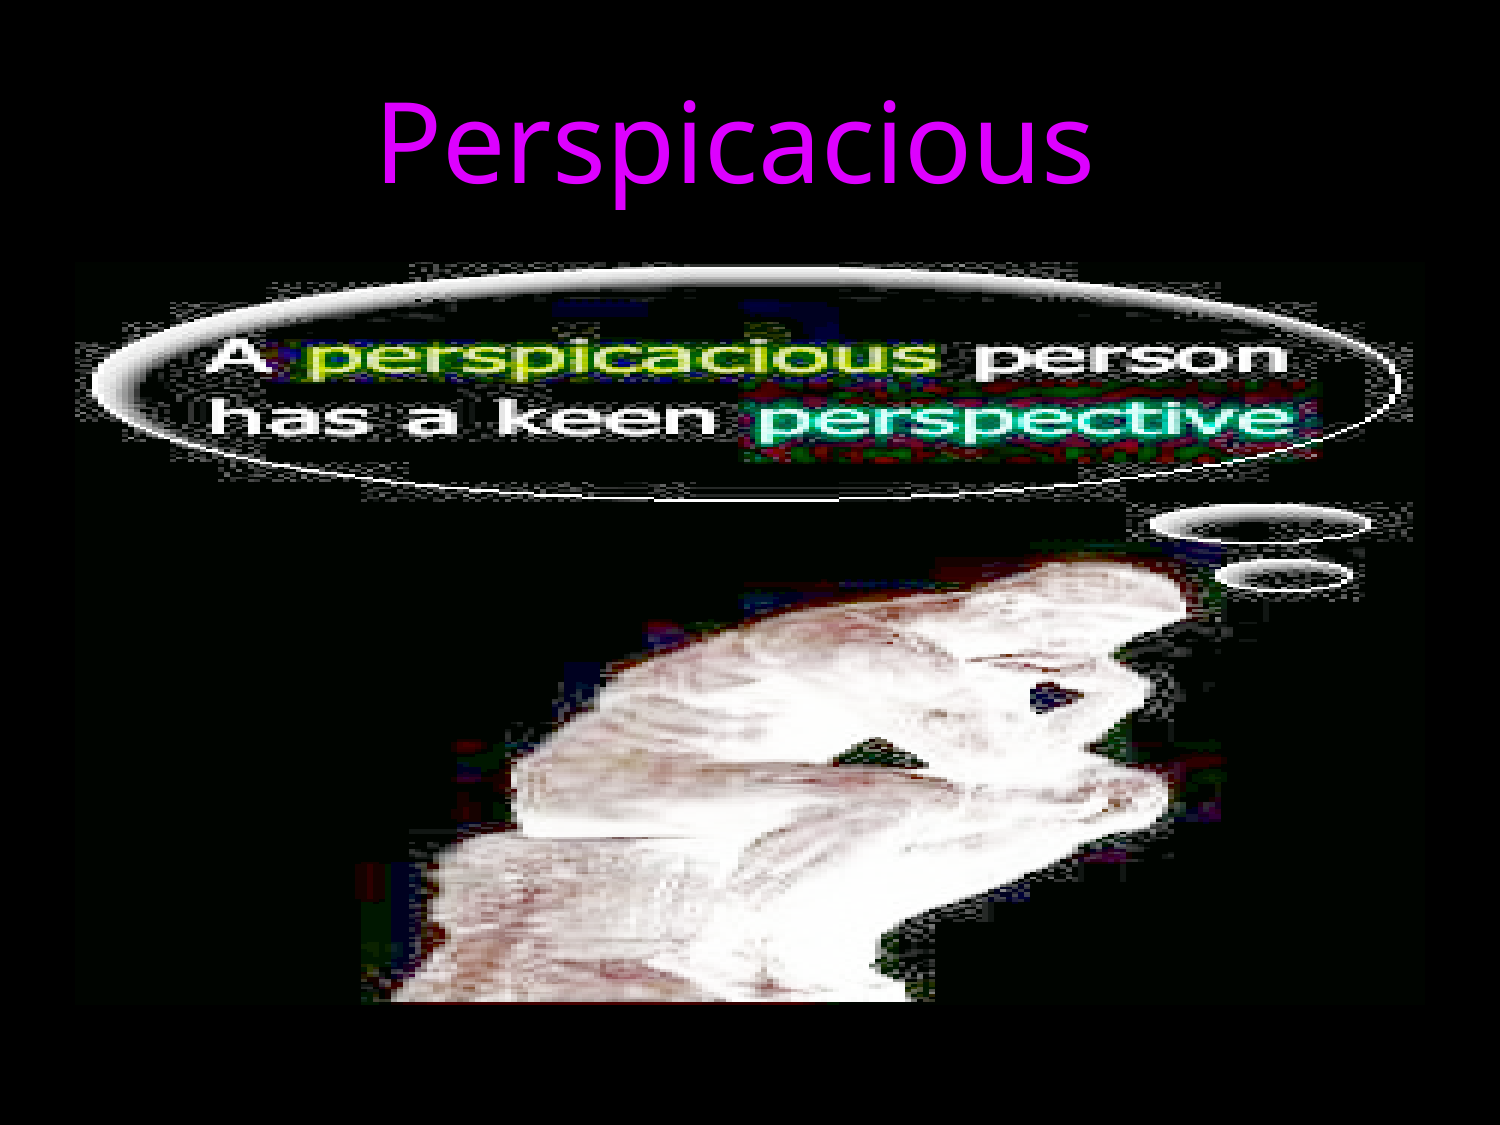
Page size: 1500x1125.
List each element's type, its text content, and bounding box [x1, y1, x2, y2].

title Perspicacious [75, 45, 1425, 233]
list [74, 262, 1426, 1006]
